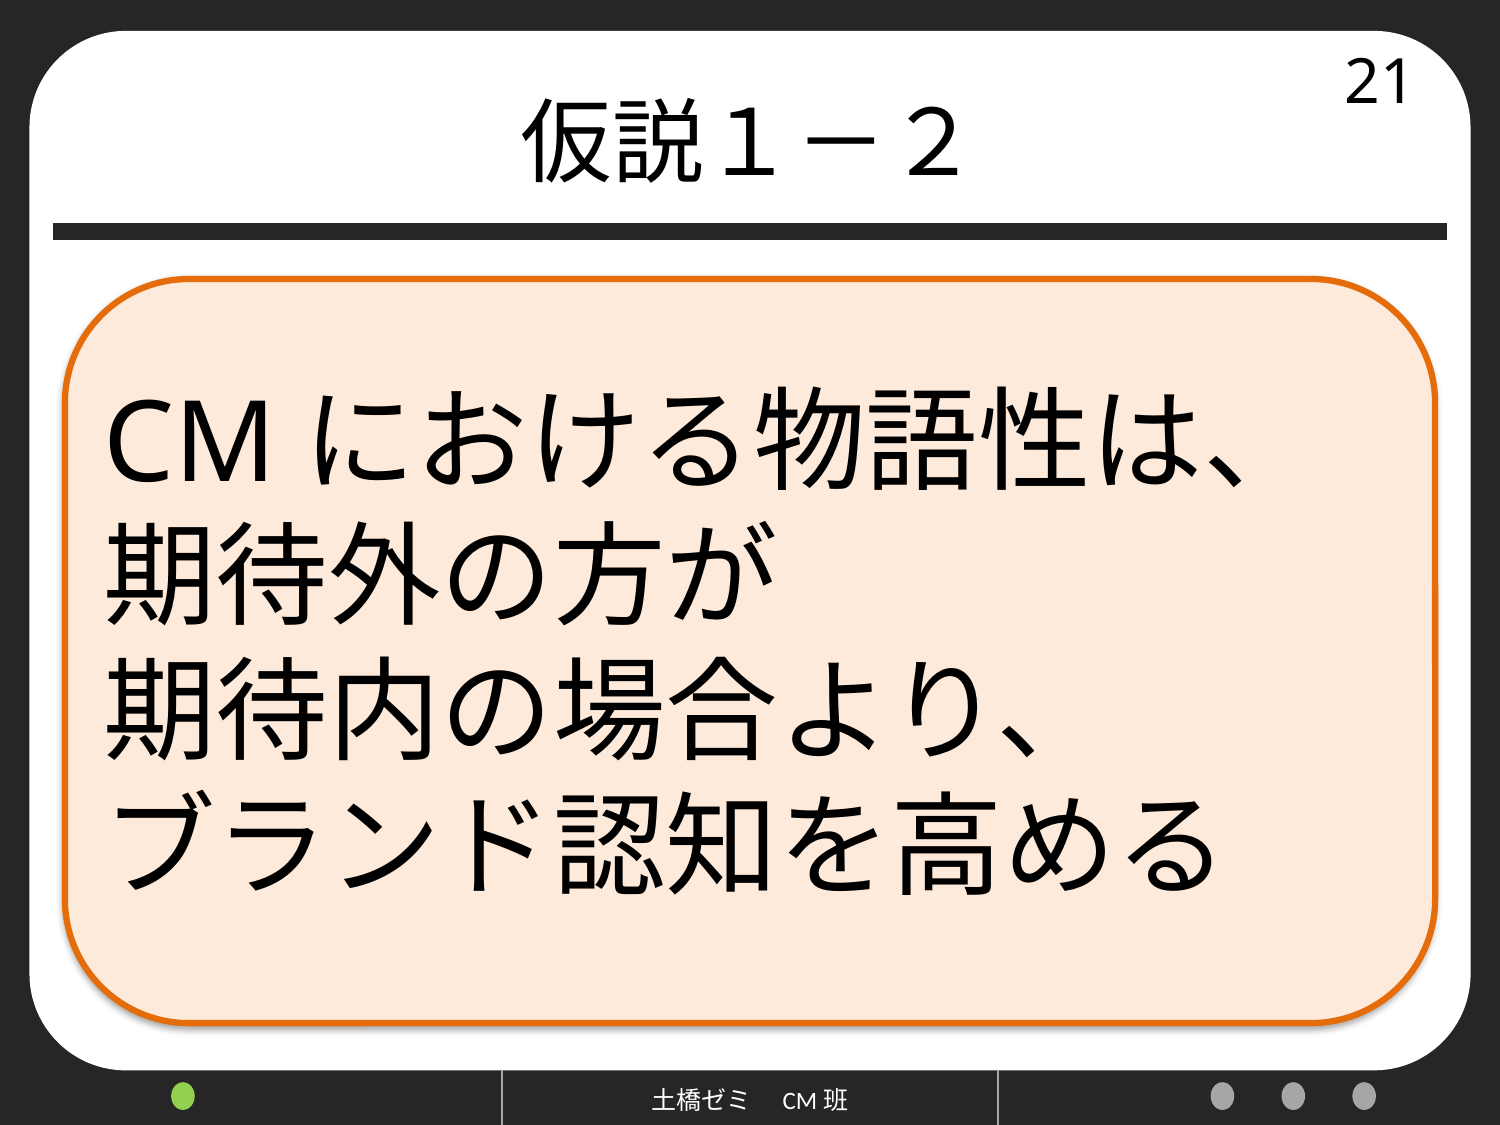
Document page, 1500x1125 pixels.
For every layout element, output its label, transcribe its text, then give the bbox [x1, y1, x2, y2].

slide_number 21 [1080, 53, 1431, 114]
footer 土橋ゼミ CM班 [512, 1069, 988, 1125]
title 仮説１－２ [75, 45, 1425, 233]
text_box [64, 278, 1448, 1024]
